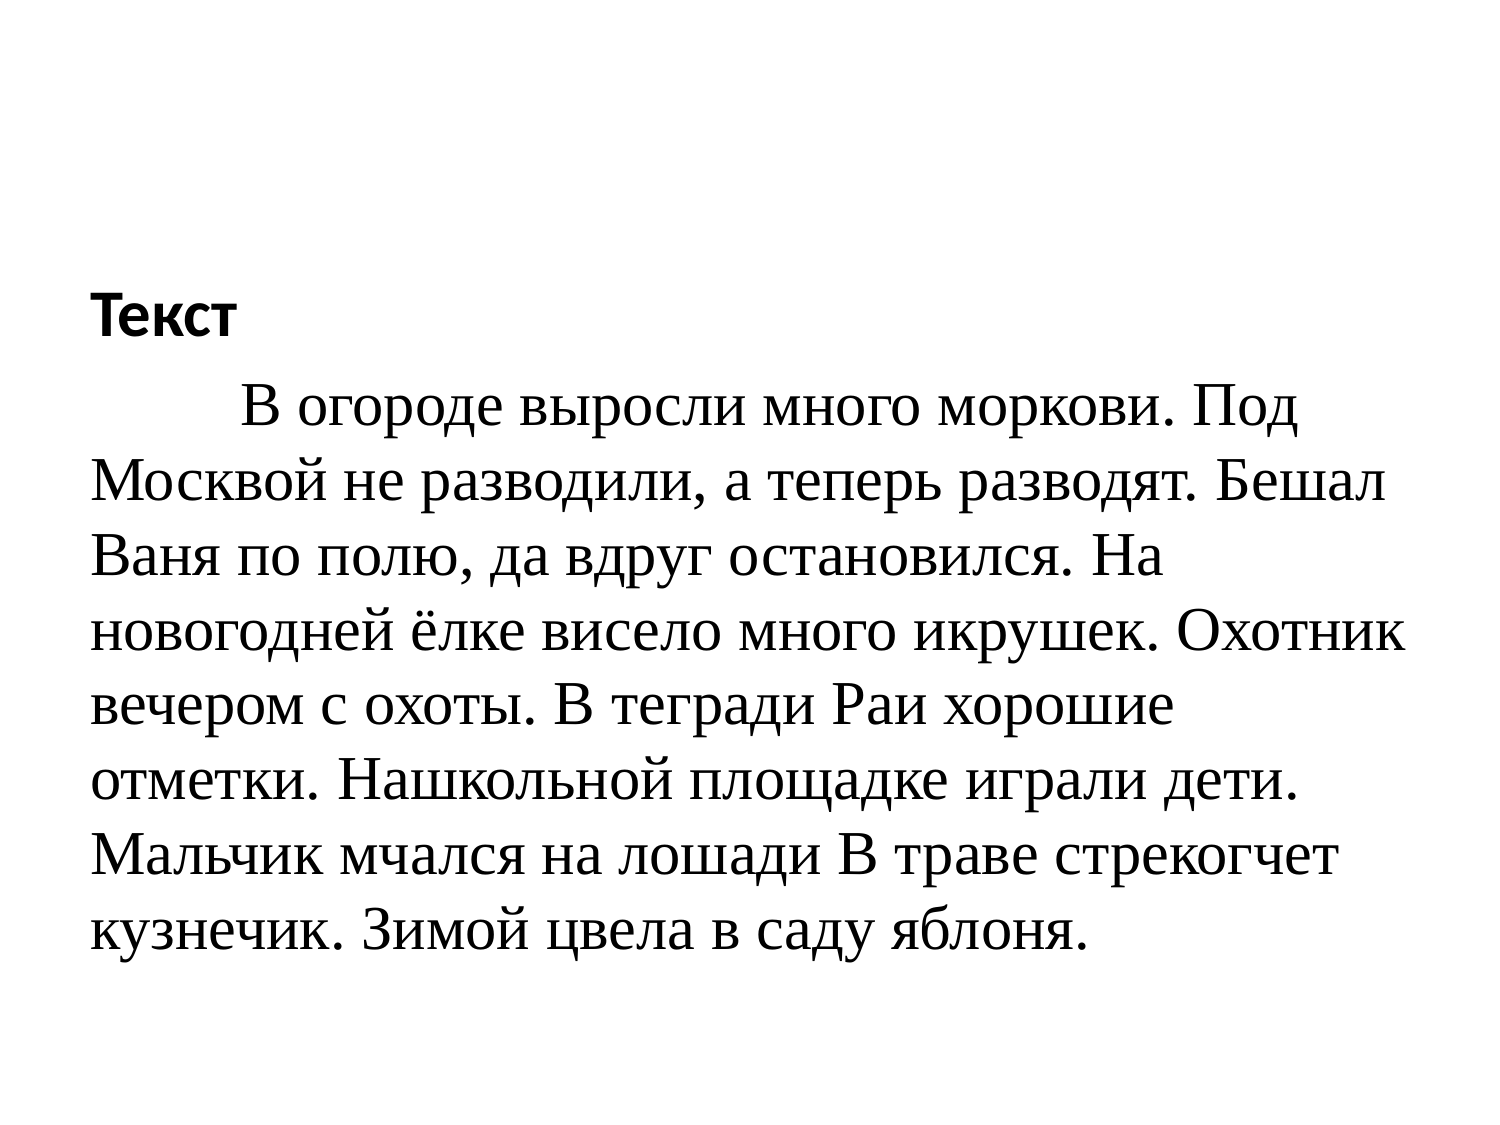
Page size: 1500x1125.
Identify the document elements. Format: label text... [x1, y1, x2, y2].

list Текст В огороде выросли много моркови. Под Москвой не разводили, а теперь разводят. Бешал Ваня по полю, да вдруг остановился. На новогодней ёлке висело много икрушек. Охотник вечером с охоты. В тегради Раи хорошие отметки. Нашкольной площадке играли дети. Мальчик мчался на лошади В траве стрекогчет кузнечик. Зимой цвела в саду яблоня. [75, 262, 1425, 1005]
